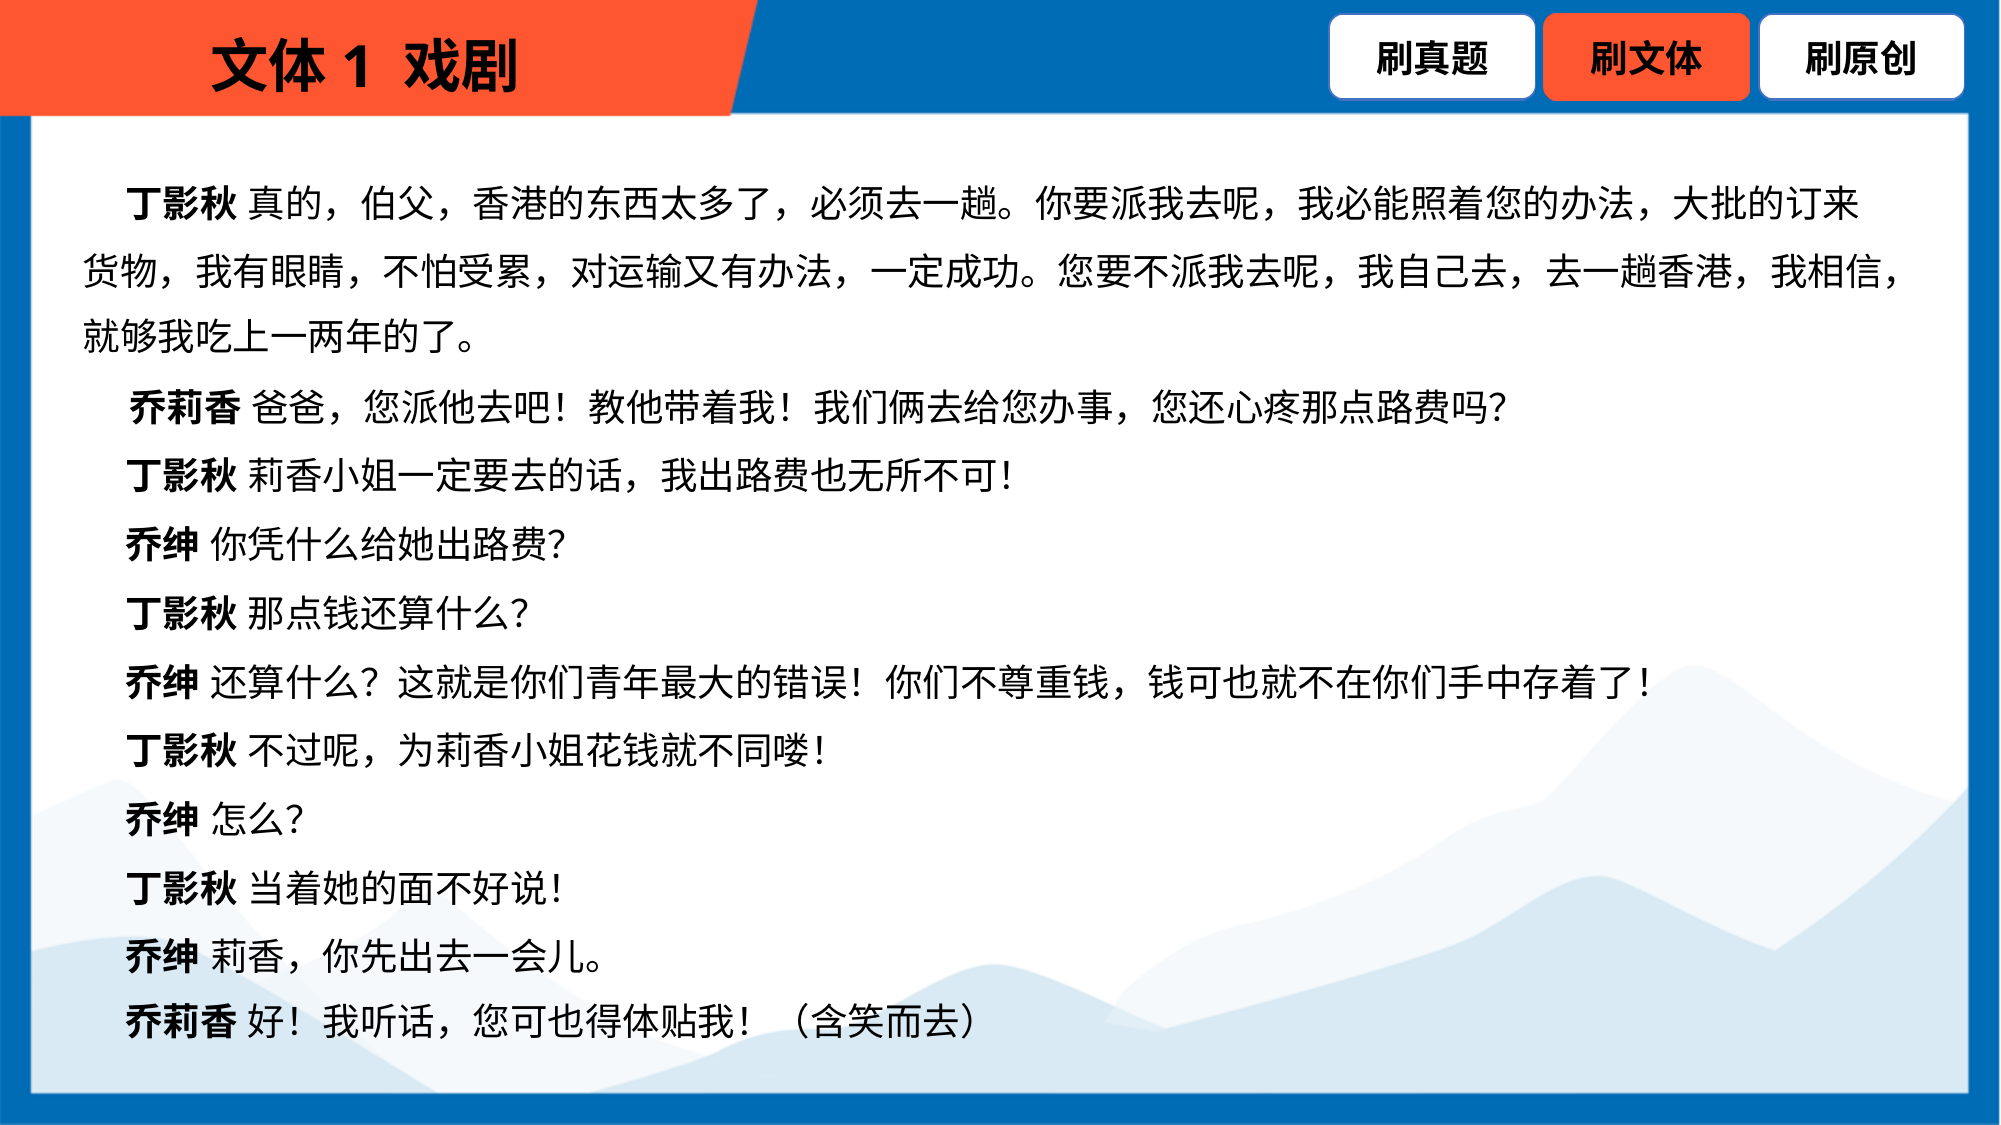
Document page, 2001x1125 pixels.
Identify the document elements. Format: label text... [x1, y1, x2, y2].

picture [0, 0, 2000, 1125]
text_box 丁影秋 真的，伯父，香港的东西太多了，必须去一趟。你要派我去呢，我必能照着您的办法，大批的订来 货物，我有眼睛，不怕受累，对运输又有办法，一定成功。您要不派我去呢，我自己去，去一趟香港，我相信， 就够我吃上一两年的了。 [82, 155, 1917, 351]
text_box 乔莉香 爸爸，您派他去吧！教他带着我！我们俩去给您办事，您还心疼那点路费吗？ 丁影秋 莉香小姐一定要去的话，我出路费也无所不可！ 乔绅 你凭什么给她出路费？ 丁影秋 那点钱还算什么？ 乔绅 还算什么？这就是你们青年最大的错误！你们不尊重钱，钱可也就不在你们手中存着了！ 丁影秋 不过呢，为莉香小姐花钱就不同喽！ 乔绅 怎么？ 丁影秋 当着她的面不好说！ 乔绅 莉香，你先出去一会儿。 乔莉香 好！我听话，您可也得体贴我！（含笑而去） [82, 359, 1917, 1037]
